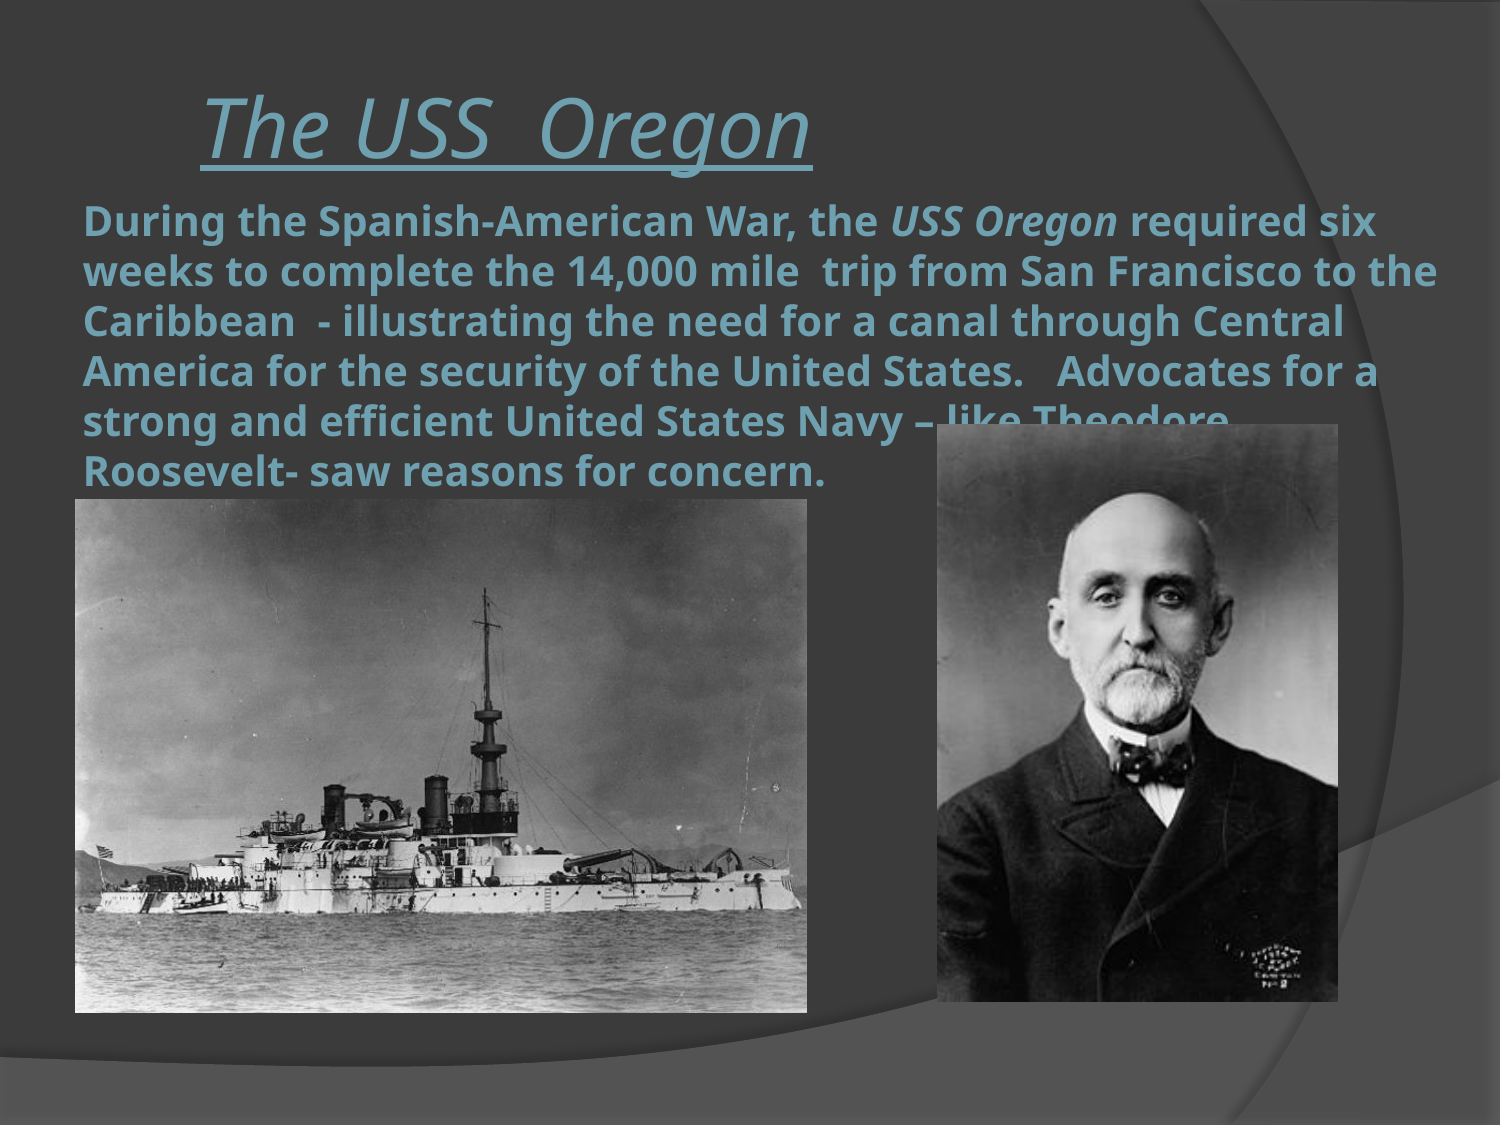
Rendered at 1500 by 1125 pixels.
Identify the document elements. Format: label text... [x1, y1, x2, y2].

title During the Spanish-American War, the USS Oregon required six weeks to complete the 14,000 mile trip from San Francisco to the Caribbean - illustrating the need for a canal through Central America for the security of the United States. Advocates for a strong and efficient United States Navy – like Theodore Roosevelt- saw reasons for concern. [75, 194, 1450, 375]
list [74, 499, 808, 1013]
picture [937, 424, 1338, 1002]
list The USS Oregon [75, 35, 938, 175]
